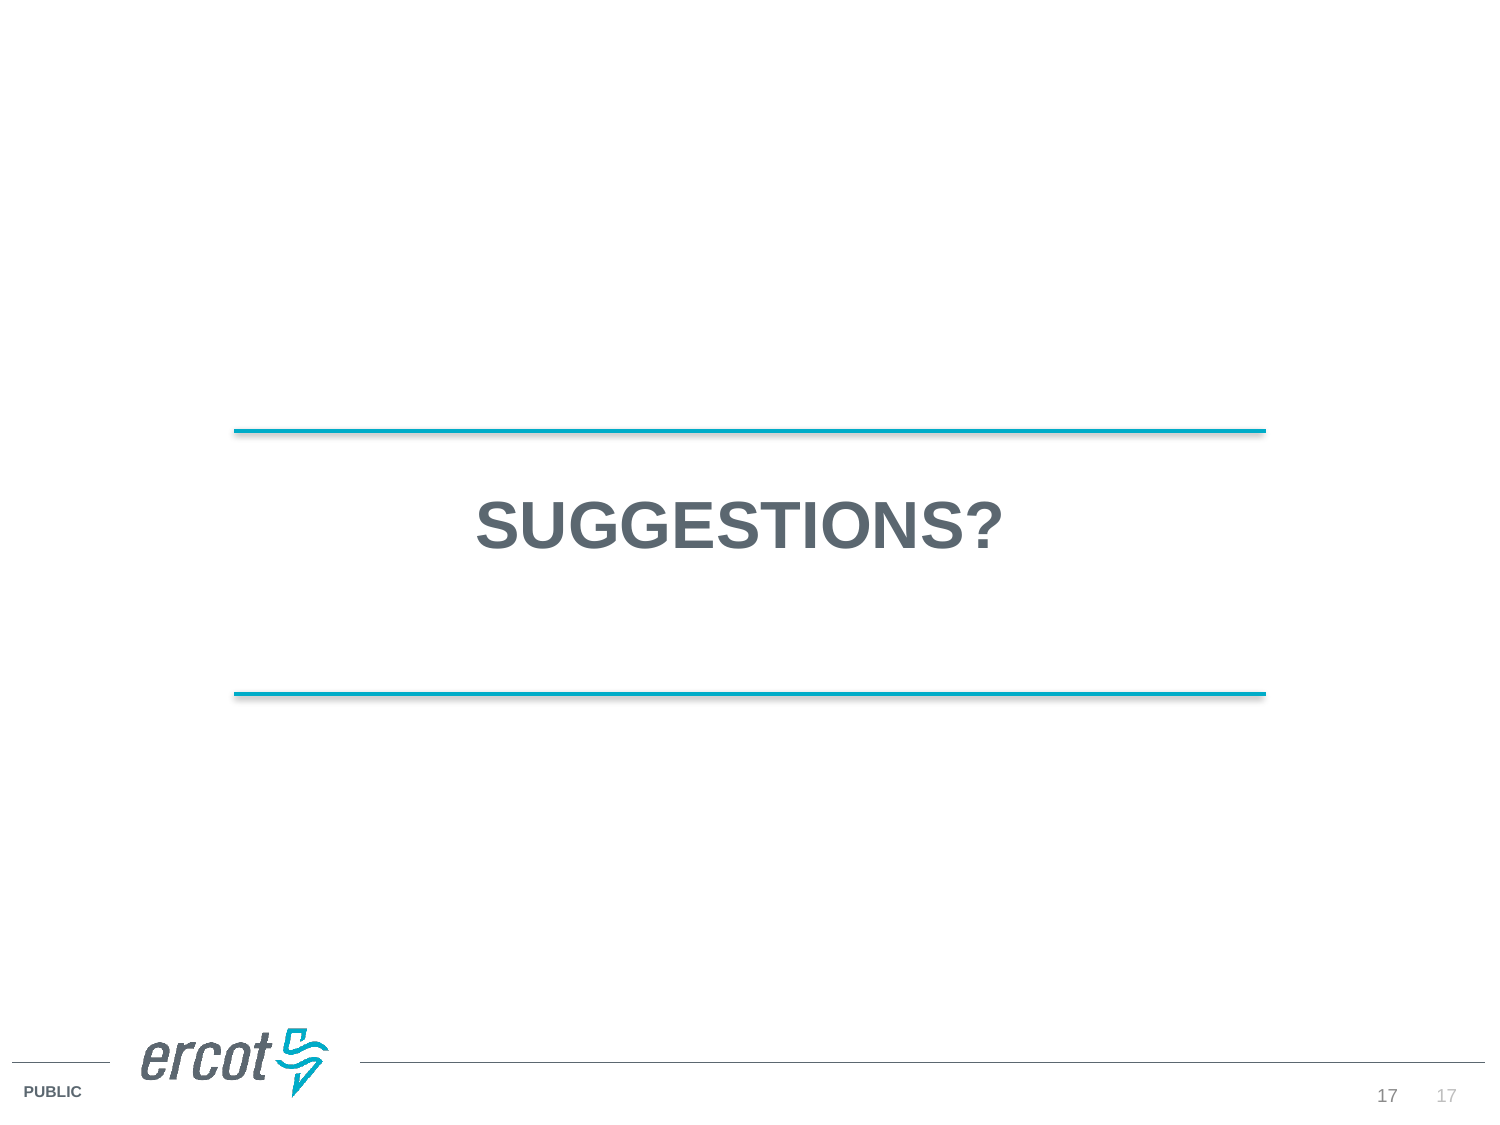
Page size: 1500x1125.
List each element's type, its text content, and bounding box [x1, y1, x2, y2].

slide_number 17 [1350, 1077, 1425, 1113]
picture [137, 1024, 332, 1100]
list Suggestions? [234, 474, 1266, 638]
